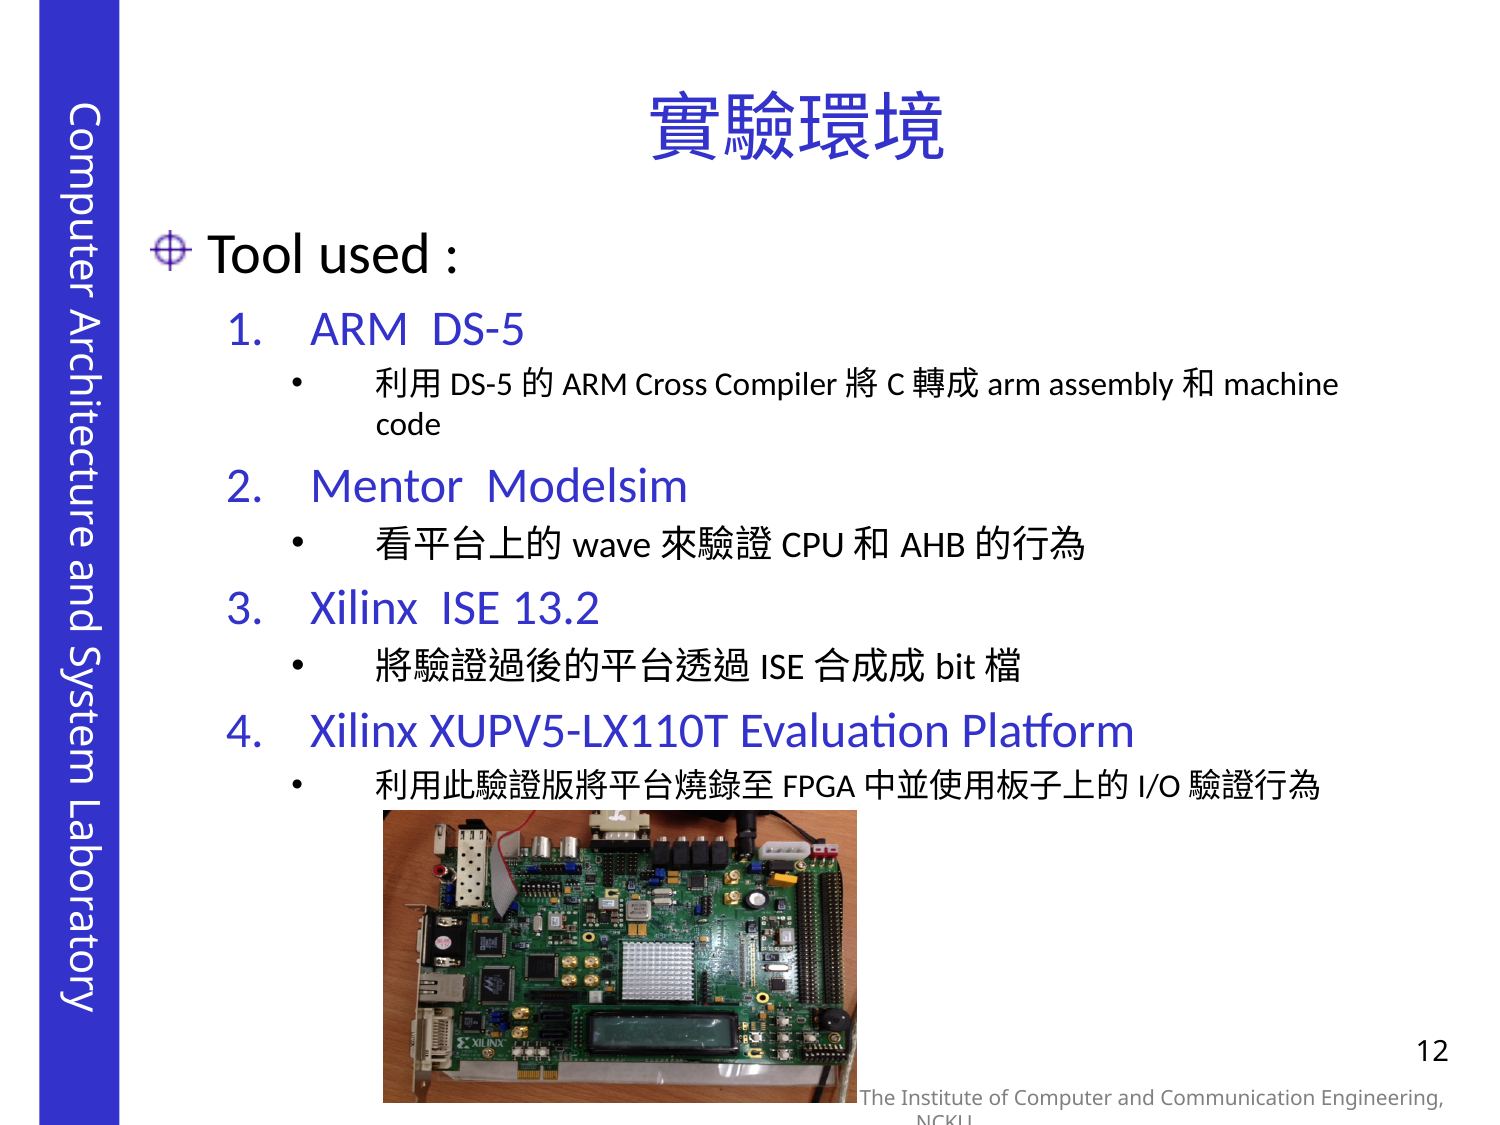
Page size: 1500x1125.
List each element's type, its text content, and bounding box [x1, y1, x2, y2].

picture [383, 810, 857, 1103]
list Tool used : ARM DS-5 利用DS-5的ARM Cross Compiler將C轉成arm assembly和machine code Mentor Modelsim 看平台上的wave來驗證CPU和AHB的行為 Xilinx ISE 13.2 將驗證過後的平台透過ISE合成成bit檔 Xilinx XUPV5-LX110T Evaluation Platform 利用此驗證版將平台燒錄至FPGA中並使用板子上的I/O驗證行為 [135, 207, 1427, 951]
slide_number 12 [1151, 1024, 1465, 1101]
title 實驗環境 [135, 30, 1460, 219]
picture [150, 230, 192, 271]
